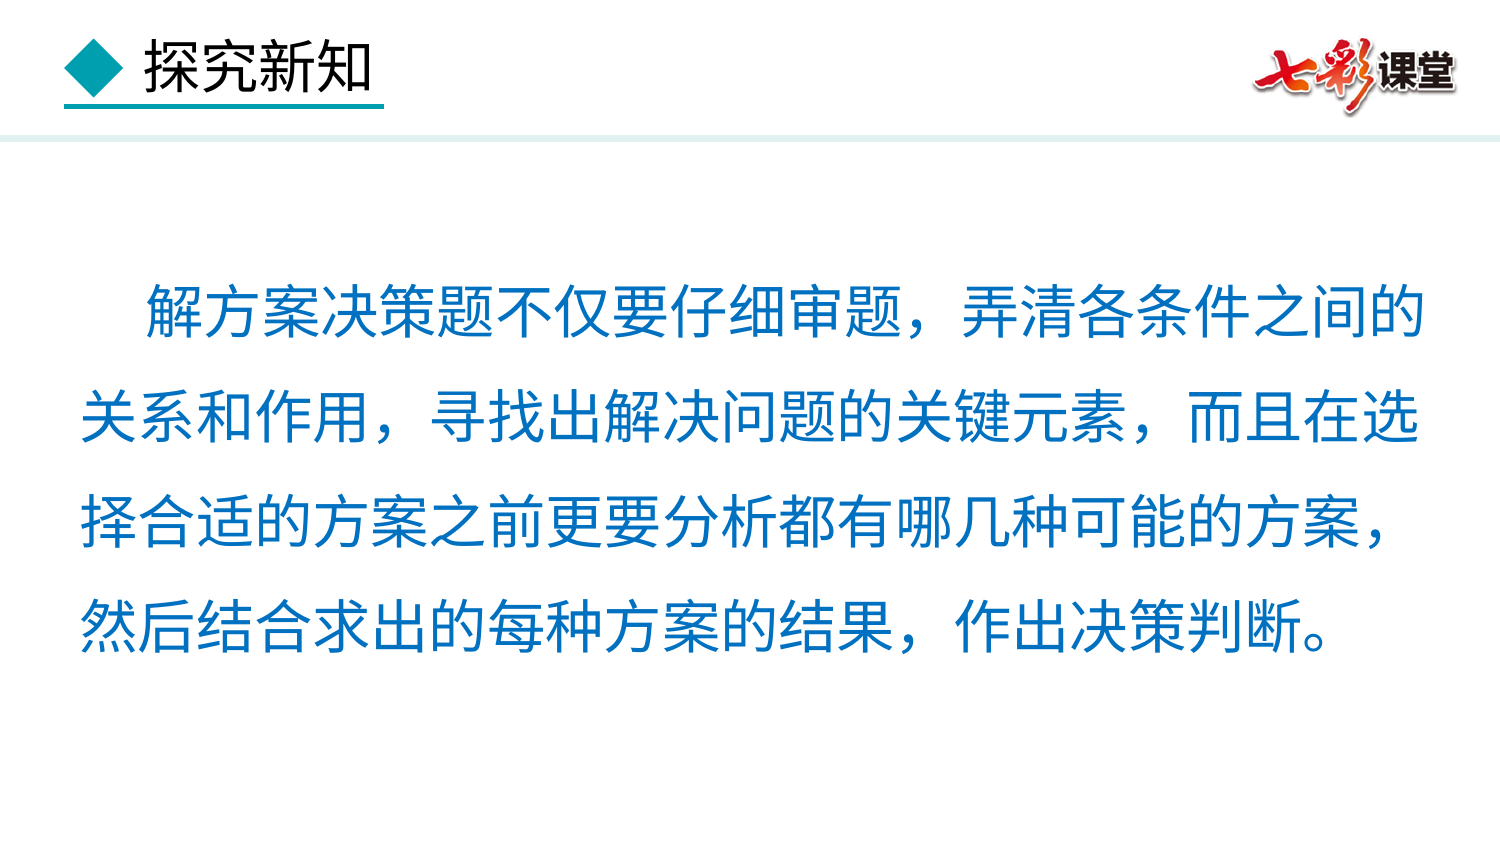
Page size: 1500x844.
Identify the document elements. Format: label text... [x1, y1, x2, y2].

text_box 解方案决策题不仅要仔细审题，弄清各条件之间的关系和作用，寻找出解决问题的关键元素，而且在选择合适的方案之前更要分析都有哪几种可能的方案，然后结合求出的每种方案的结果，作出决策判断。 [64, 232, 1464, 668]
picture [1249, 32, 1461, 118]
